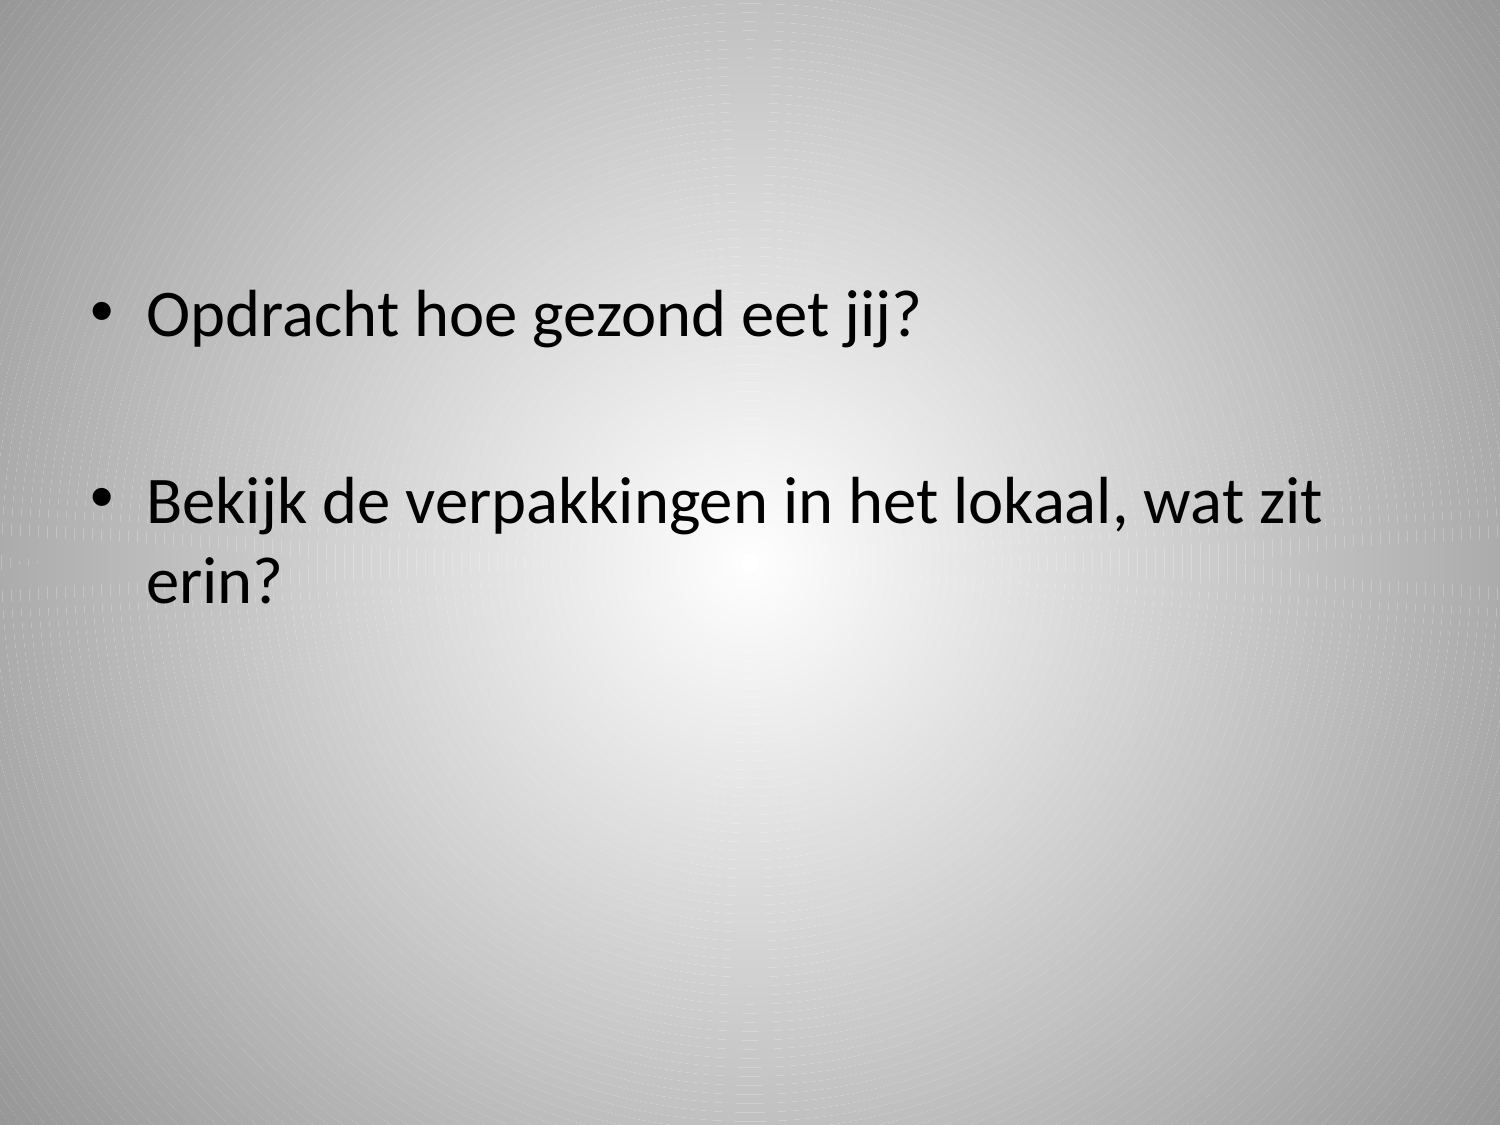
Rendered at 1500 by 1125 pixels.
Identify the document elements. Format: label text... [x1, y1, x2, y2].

list Opdracht hoe gezond eet jij? Bekijk de verpakkingen in het lokaal, wat zit erin? [75, 262, 1425, 1005]
